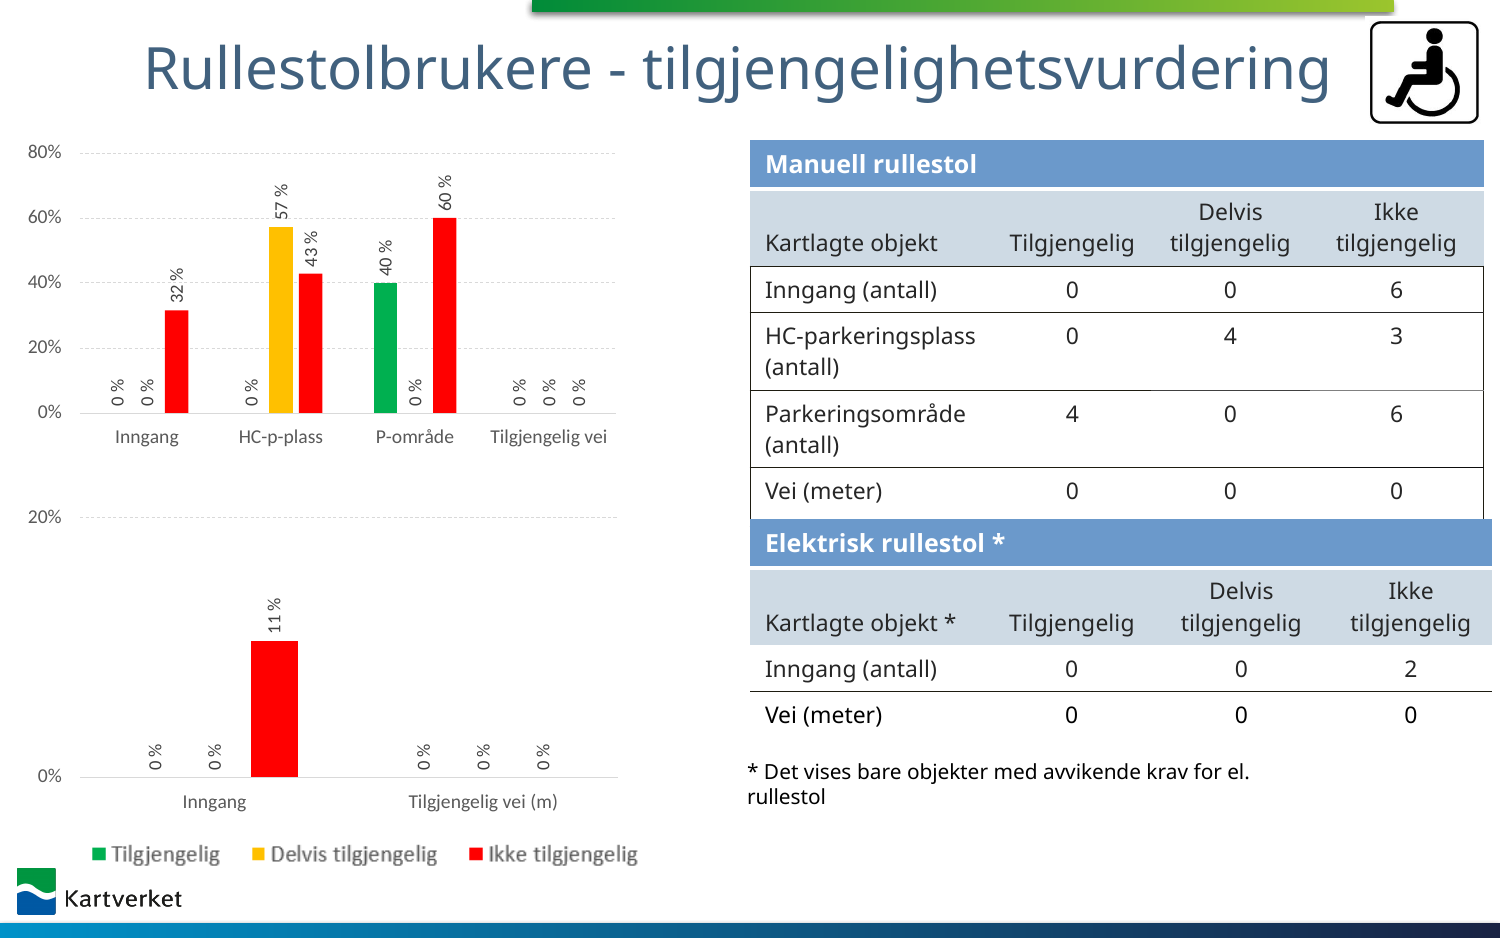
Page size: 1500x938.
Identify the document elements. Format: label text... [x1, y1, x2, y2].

table_cell 0 [994, 267, 1151, 312]
table_cell Kartlagte objekt * [750, 570, 991, 645]
table_cell 0 [1310, 468, 1483, 519]
table_cell 0 [994, 313, 1151, 390]
table_cell 6 [1310, 267, 1483, 312]
table_cell Inngang (antall) [750, 645, 991, 691]
table_header Elektrisk rullestol * [750, 519, 1492, 566]
table_cell 0 [1330, 692, 1492, 738]
table_cell Tilgjengelig [991, 570, 1153, 645]
table_cell 0 [991, 692, 1153, 738]
picture [20, 499, 630, 822]
table_cell HC-parkeringsplass (antall) [751, 313, 994, 390]
table_cell Ikke tilgjengelig [1310, 191, 1484, 266]
table_cell 6 [1310, 391, 1483, 467]
table_cell 0 [1151, 391, 1310, 467]
text_box * Det vises bare objekter med avvikende krav for el. rullestol [732, 751, 1317, 816]
table_cell 0 [1153, 645, 1330, 691]
table_cell Vei (meter) [751, 468, 994, 519]
table_cell 0 [1151, 267, 1310, 312]
table_cell 0 [994, 468, 1151, 519]
picture [1365, 16, 1484, 129]
table_cell 0 [1151, 468, 1310, 519]
table_cell Delvis tilgjengelig [1153, 570, 1330, 645]
picture [20, 135, 629, 457]
table_cell 2 [1330, 645, 1492, 691]
table_cell 0 [1153, 692, 1330, 738]
table_cell Ikke tilgjengelig [1330, 570, 1492, 645]
table_cell Kartlagte objekt [750, 191, 994, 266]
table_cell Delvis tilgjengelig [1151, 191, 1310, 266]
table_cell 4 [994, 391, 1151, 467]
table_cell 3 [1310, 313, 1483, 390]
table_cell 4 [1151, 313, 1310, 390]
table_cell Vei (meter) [750, 692, 991, 738]
picture [86, 838, 643, 870]
table_cell 0 [991, 645, 1153, 691]
table_cell Parkeringsområde (antall) [751, 391, 994, 467]
text_box Rullestolbrukere - tilgjengelighetsvurdering [39, 12, 1348, 109]
table_header Manuell rullestol [750, 140, 1484, 187]
table_cell Tilgjengelig [994, 191, 1151, 266]
table_cell Inngang (antall) [751, 267, 994, 312]
